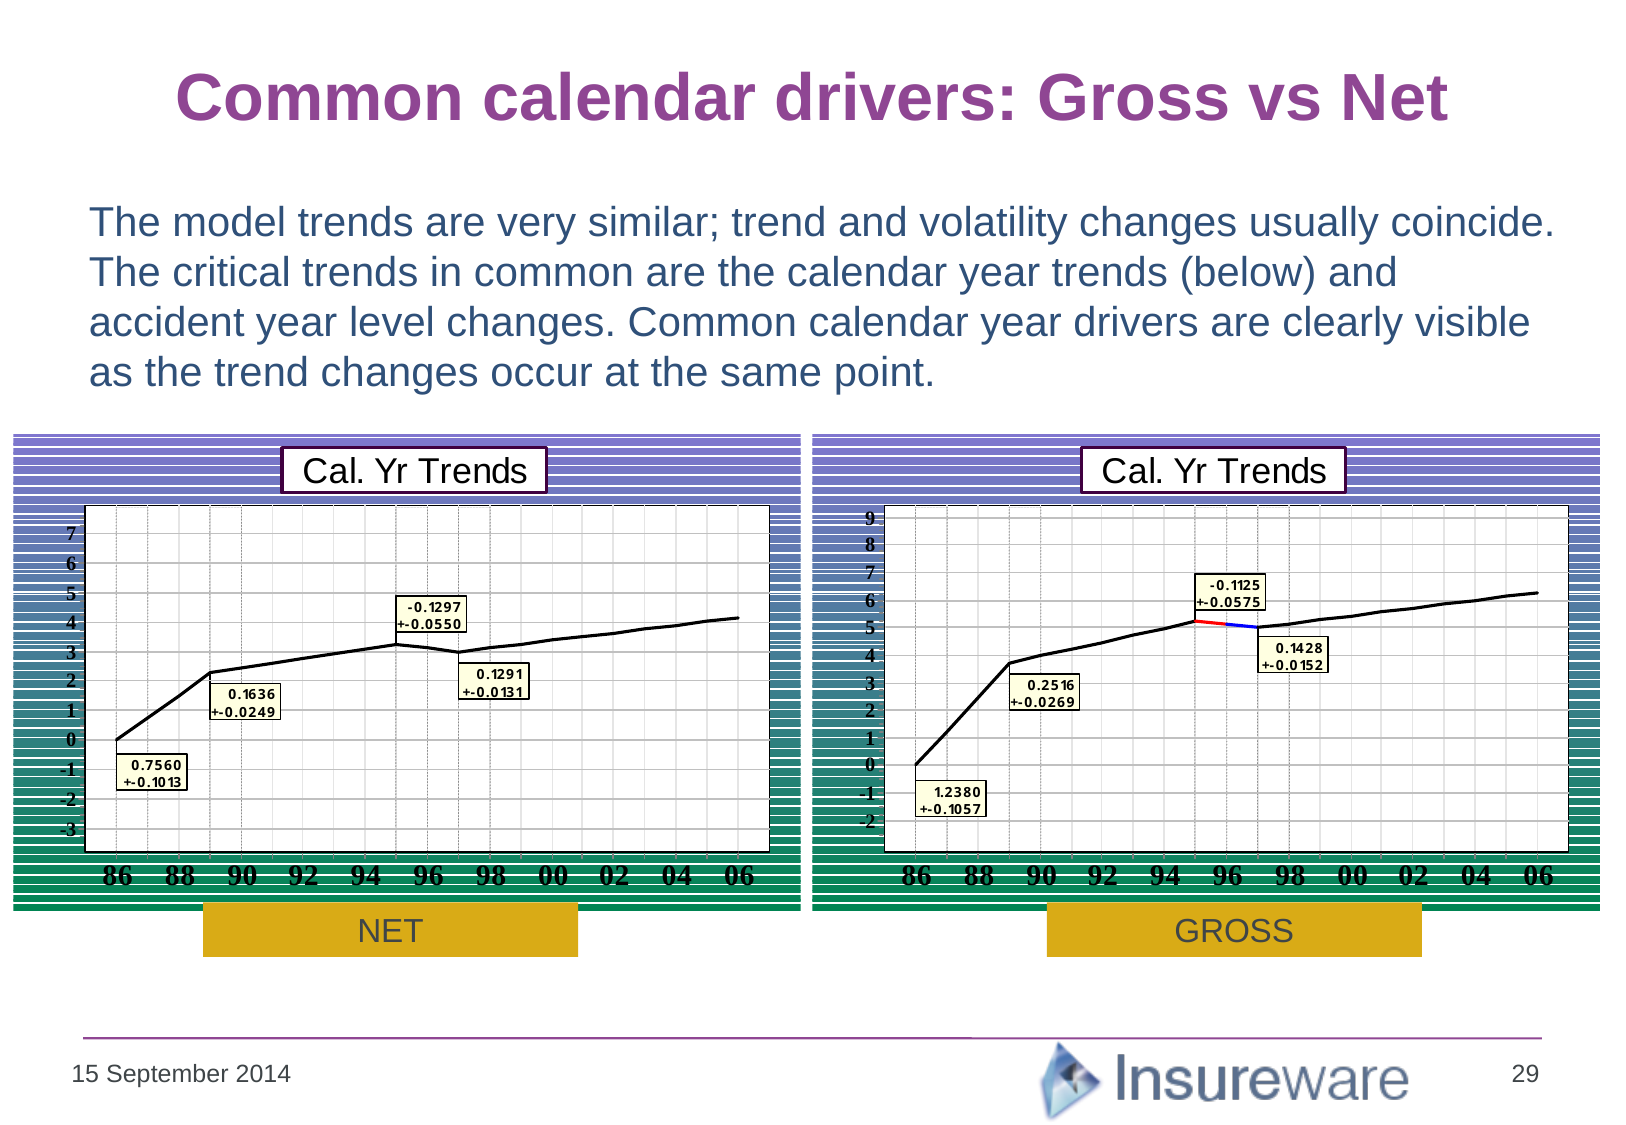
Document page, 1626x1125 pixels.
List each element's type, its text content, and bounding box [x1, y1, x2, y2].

picture [812, 433, 1601, 911]
text_box The model trends are very similar; trend and volatility changes usually coincide. The critical trends in common are the calendar year trends (below) and accident year level changes. Common calendar year drivers are clearly visible as the trend changes occur at the same point. [74, 187, 1575, 403]
slide_number 29 [1439, 1050, 1555, 1106]
title Common calendar drivers: Gross vs Net [75, 0, 1550, 187]
text_box NET [203, 918, 579, 957]
picture [1036, 1039, 1416, 1125]
picture [13, 433, 801, 911]
text_box GROSS [1046, 918, 1422, 957]
